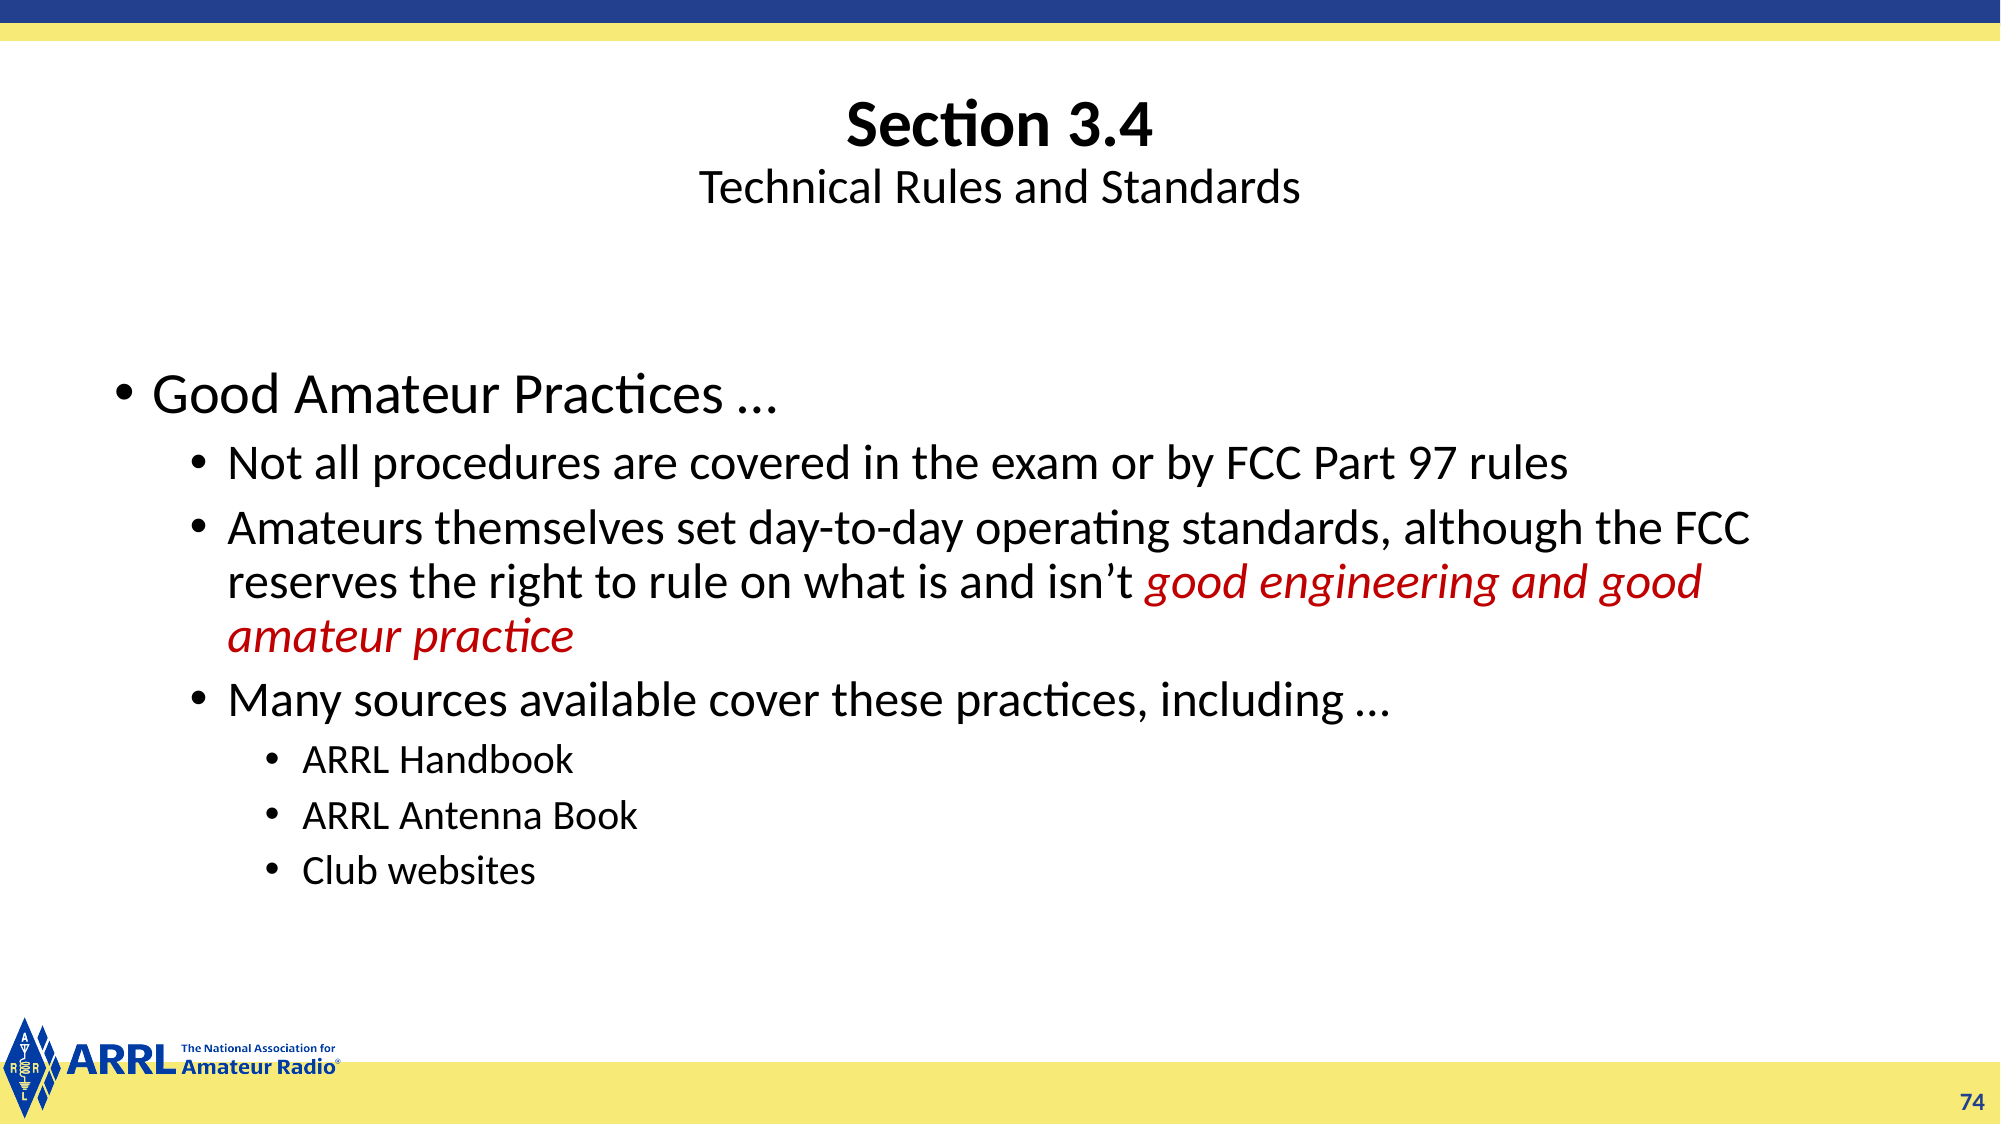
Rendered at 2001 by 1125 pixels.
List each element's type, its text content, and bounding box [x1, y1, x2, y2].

list Good Amateur Practices … Not all procedures are covered in the exam or by FCC Part 97 rules Amateurs themselves set day-to-day operating standards, although the FCC reserves the right to rule on what is and isn’t good engineering and good amateur practice Many sources available cover these practices, including … ARRL Handbook ARRL Antenna Book Club websites [99, 355, 1900, 1075]
picture [1, 1015, 342, 1121]
title Section 3.4 Technical Rules and Standards [99, 80, 1900, 224]
